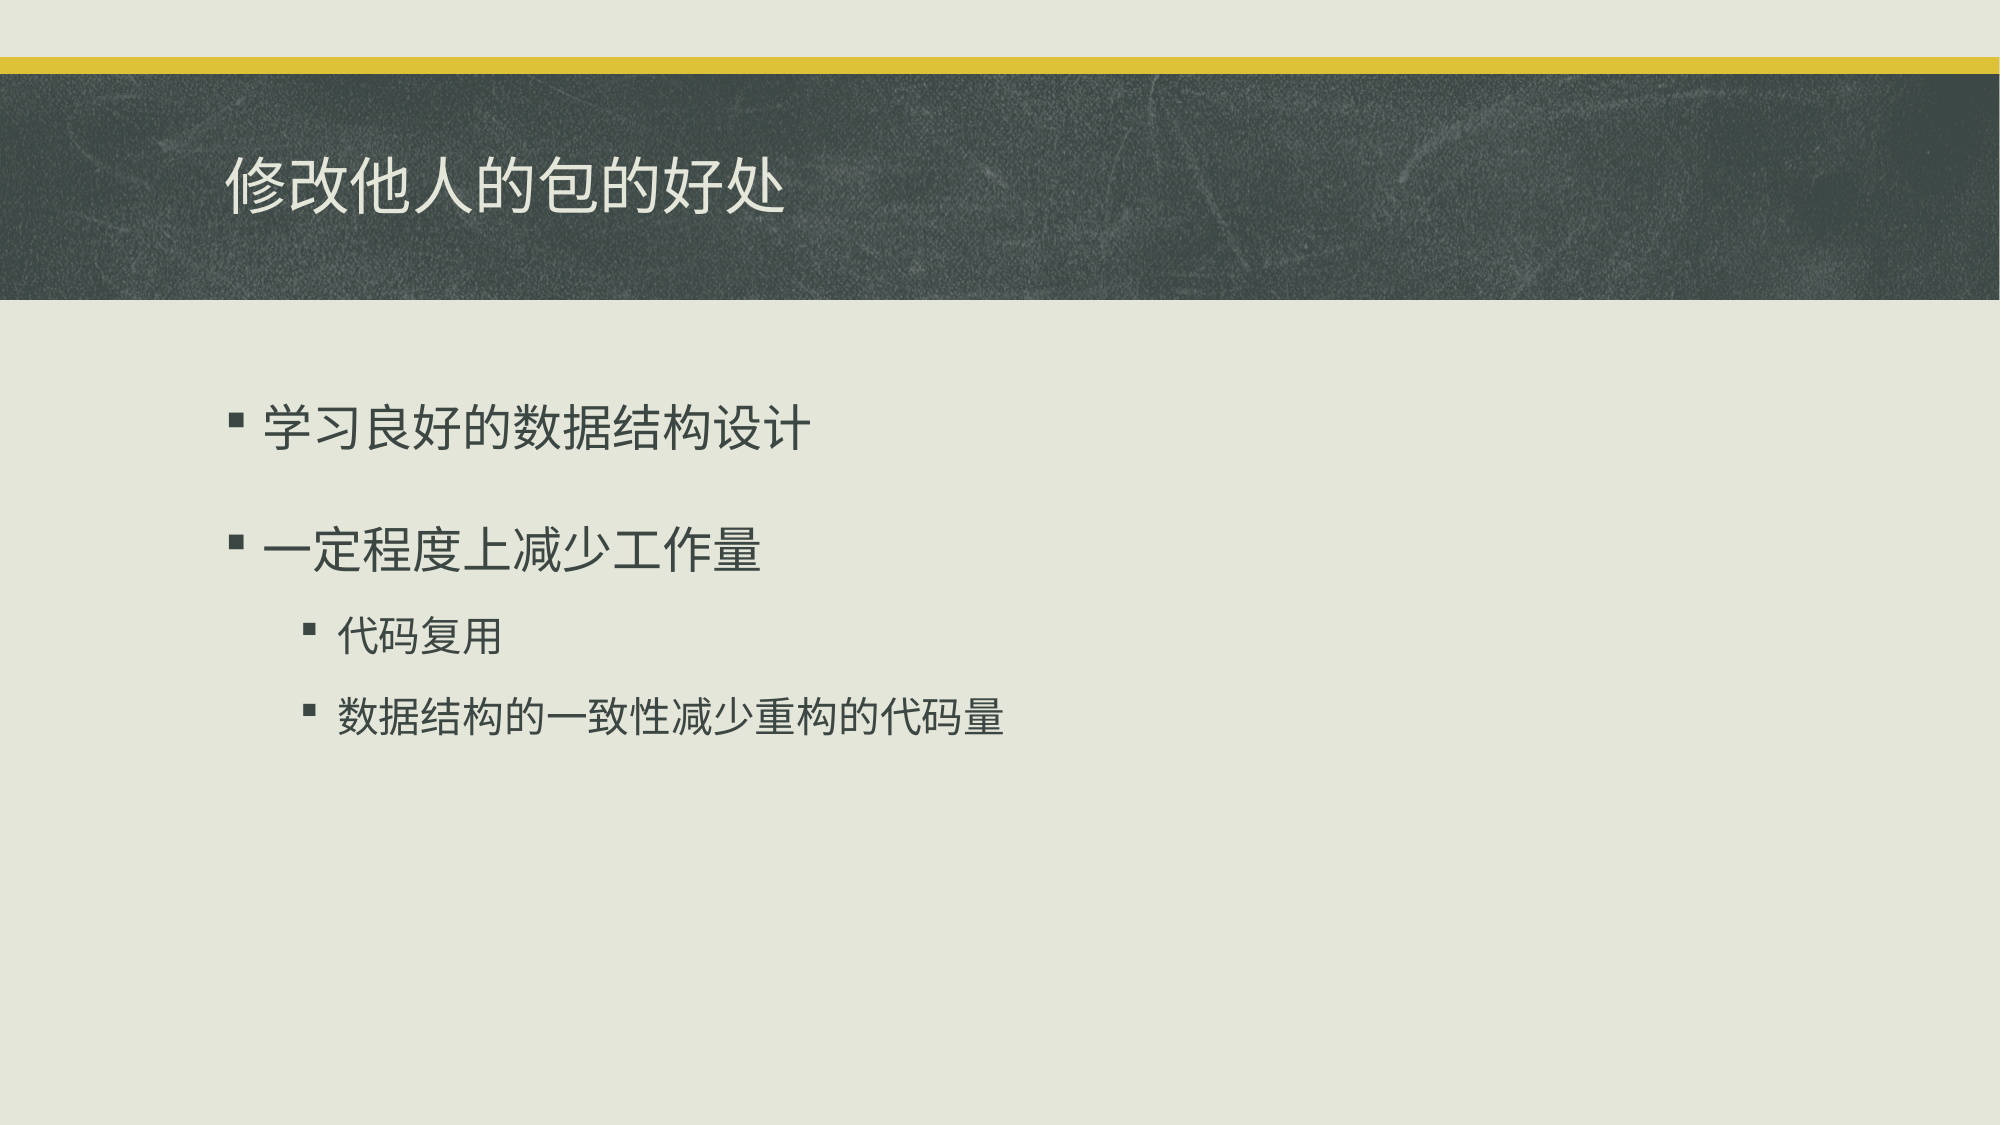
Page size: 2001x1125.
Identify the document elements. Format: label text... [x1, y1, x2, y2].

picture [0, 74, 2000, 300]
list 学习良好的数据结构设计 一定程度上减少工作量 代码复用 数据结构的一致性减少重构的代码量 [209, 359, 1790, 1014]
title 修改他人的包的好处 [209, 76, 1790, 301]
